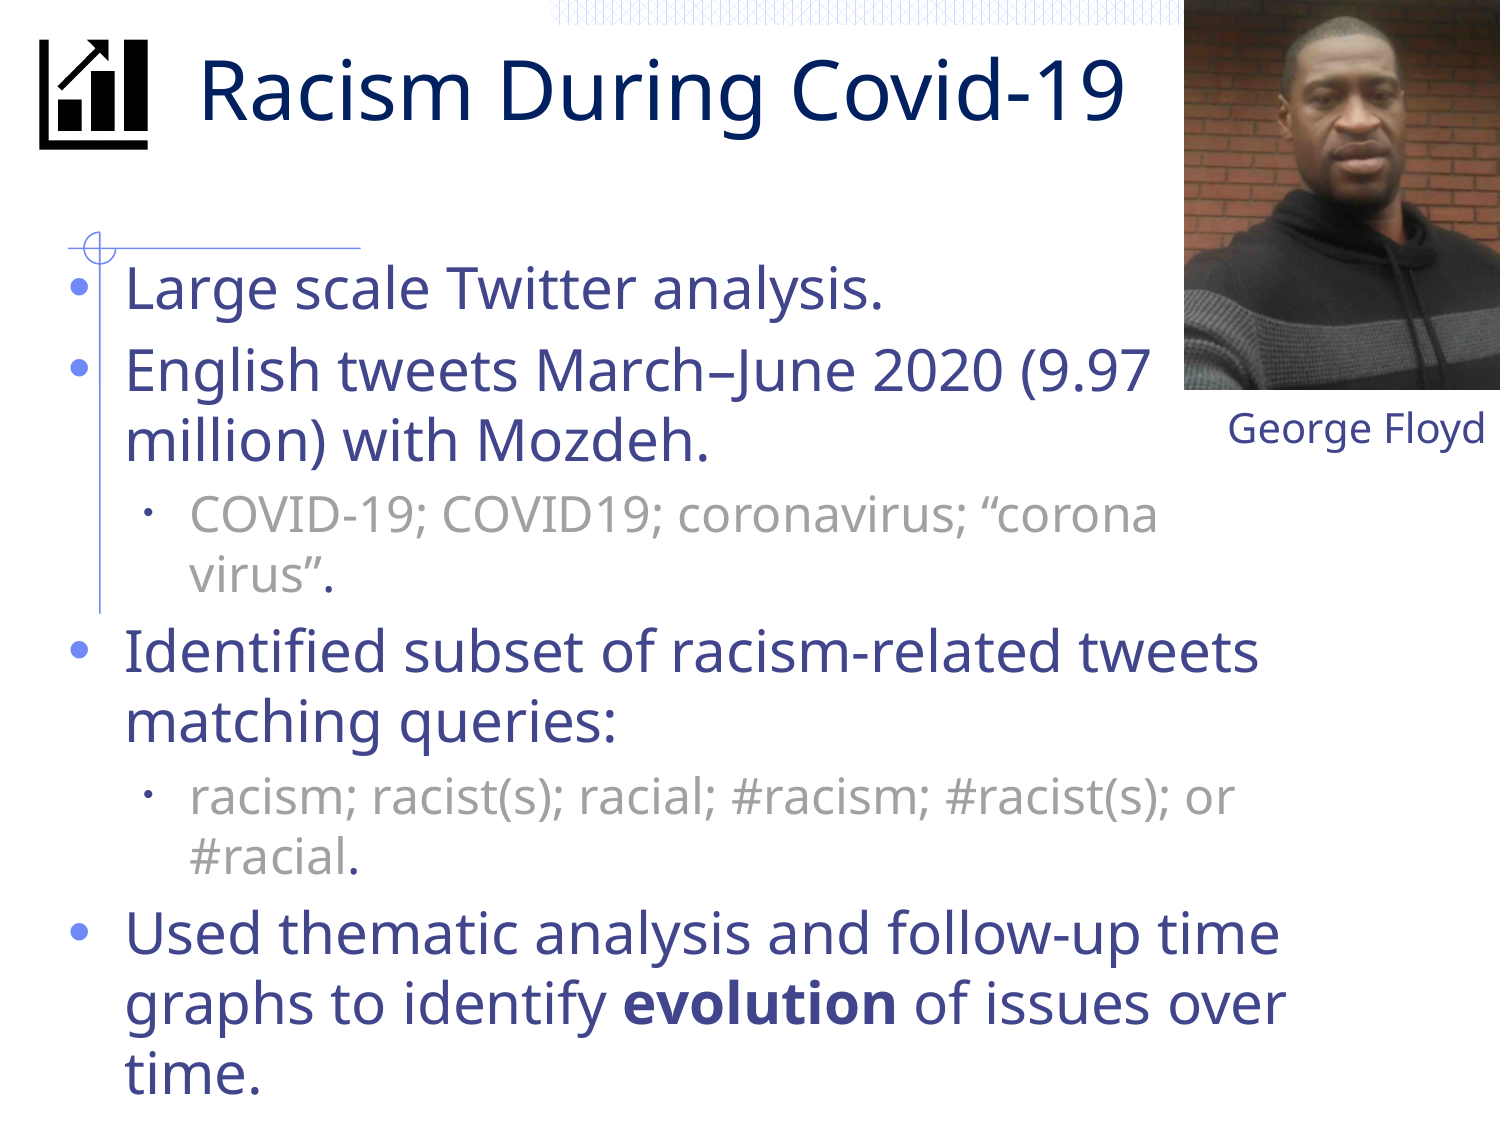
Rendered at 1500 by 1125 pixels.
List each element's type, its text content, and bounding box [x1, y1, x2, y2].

picture [17, 18, 168, 170]
text_box George Floyd [1212, 398, 1500, 460]
list Large scale Twitter analysis. English tweets March–June 2020 (9.97 million) with Mozdeh. COVID-19; COVID19; coronavirus; “corona virus”. Identified subset of racism-related tweets matching queries: racism; racist(s); racial; #racism; #racist(s); or #racial. Used thematic analysis and follow-up time graphs to identify evolution of issues over time. [53, 243, 1329, 1071]
picture [1184, 0, 1500, 390]
title Racism During Covid-19 [183, 7, 1179, 145]
